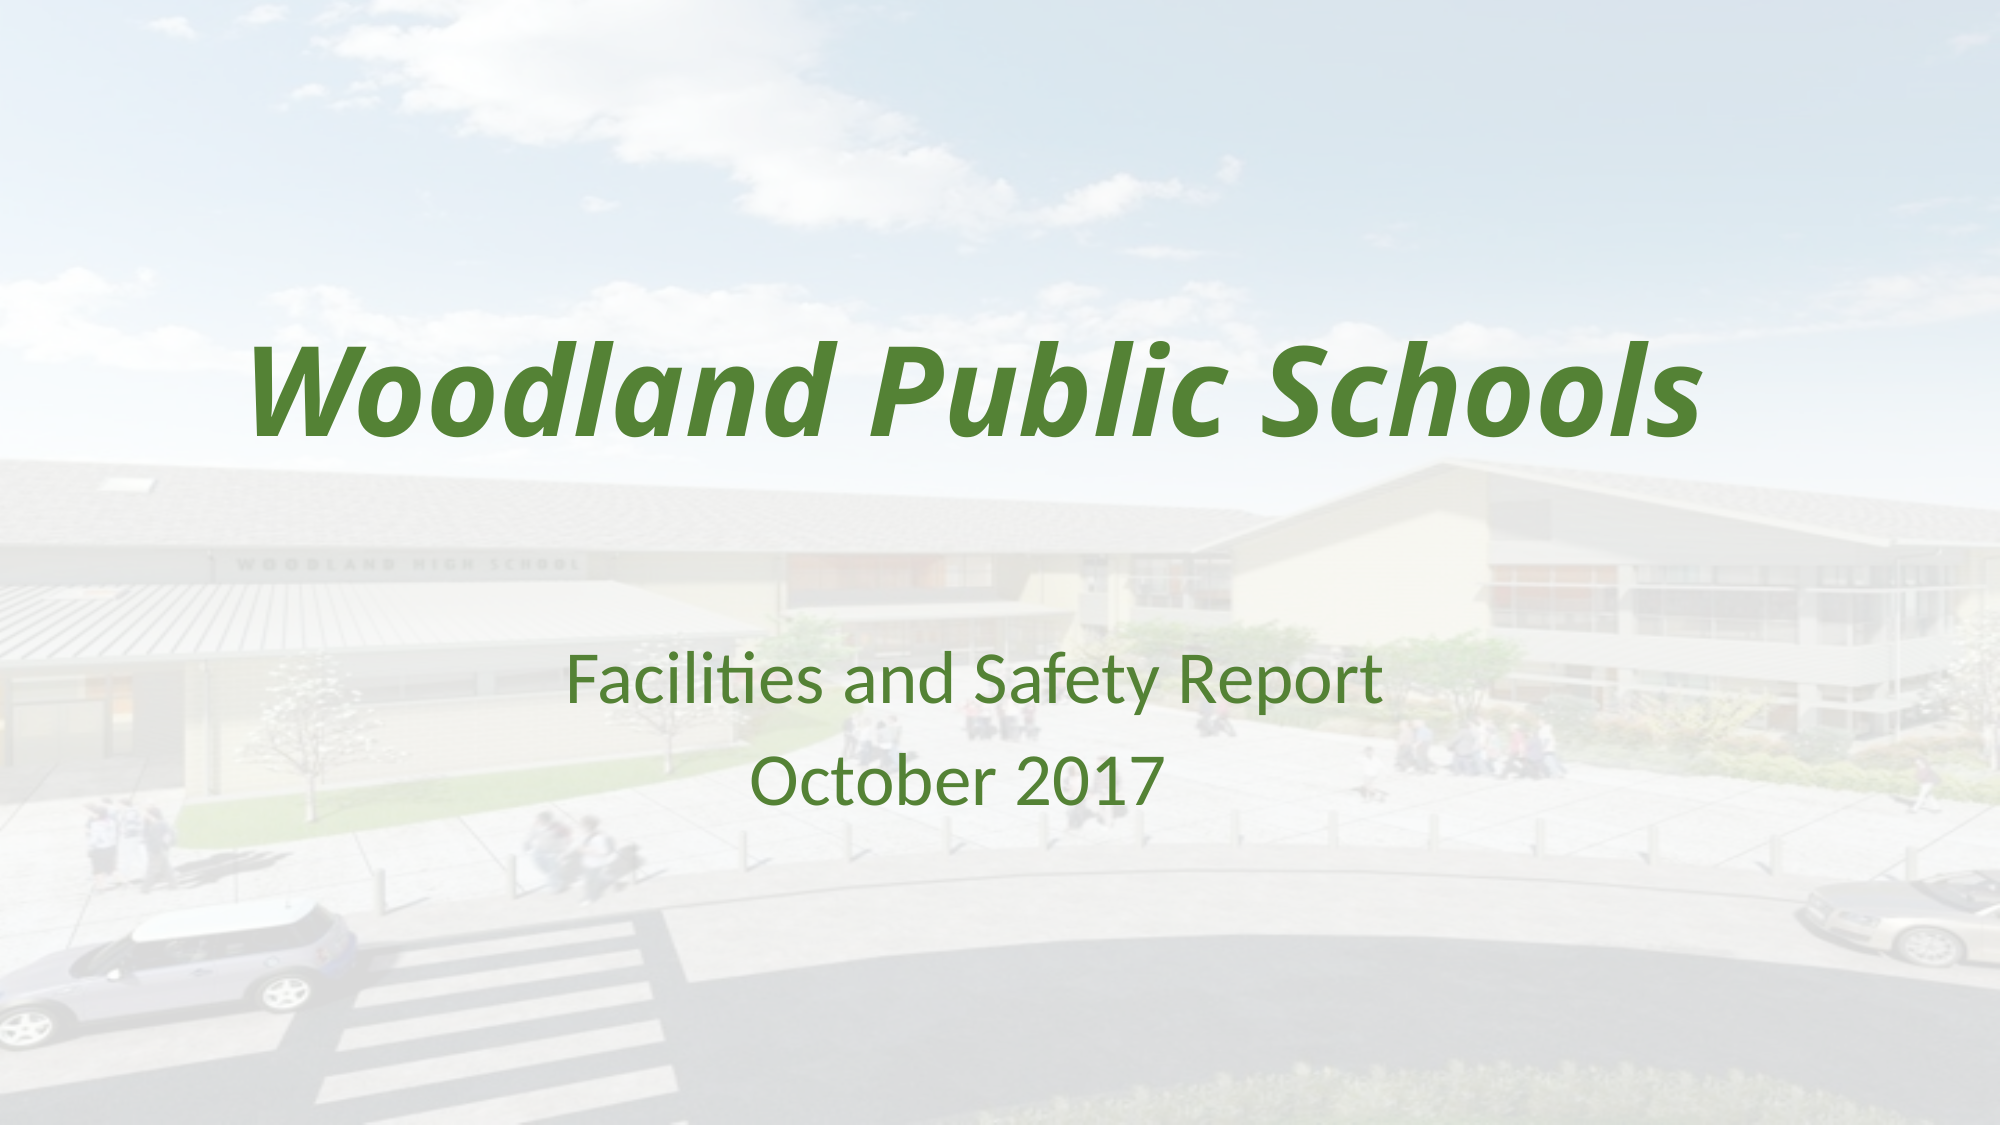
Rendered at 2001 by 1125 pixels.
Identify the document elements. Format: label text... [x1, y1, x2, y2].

title Woodland Public Schools [200, 80, 1750, 472]
subtitle Facilities and Safety Report October 2017 [225, 631, 1726, 903]
